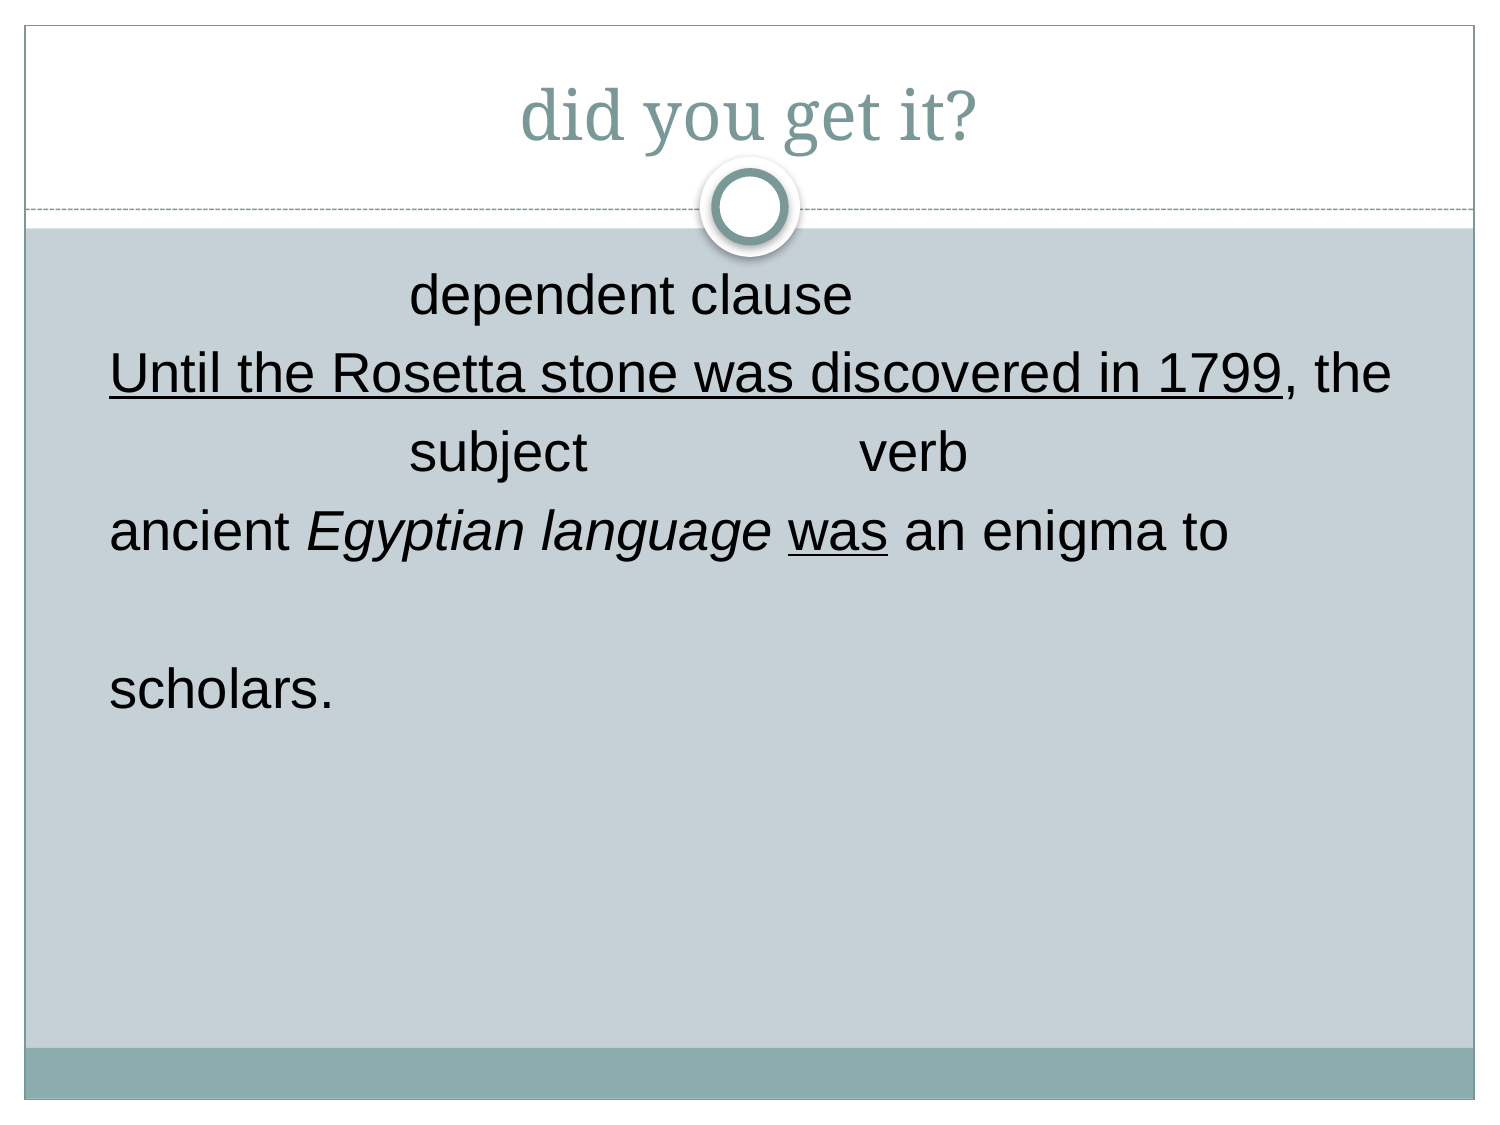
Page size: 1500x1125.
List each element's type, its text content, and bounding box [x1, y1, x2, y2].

title did you get it? [49, 37, 1450, 162]
list dependent clause Until the Rosetta stone was discovered in 1799, the subject verb ancient Egyptian language was an enigma to scholars. [49, 250, 1445, 1001]
